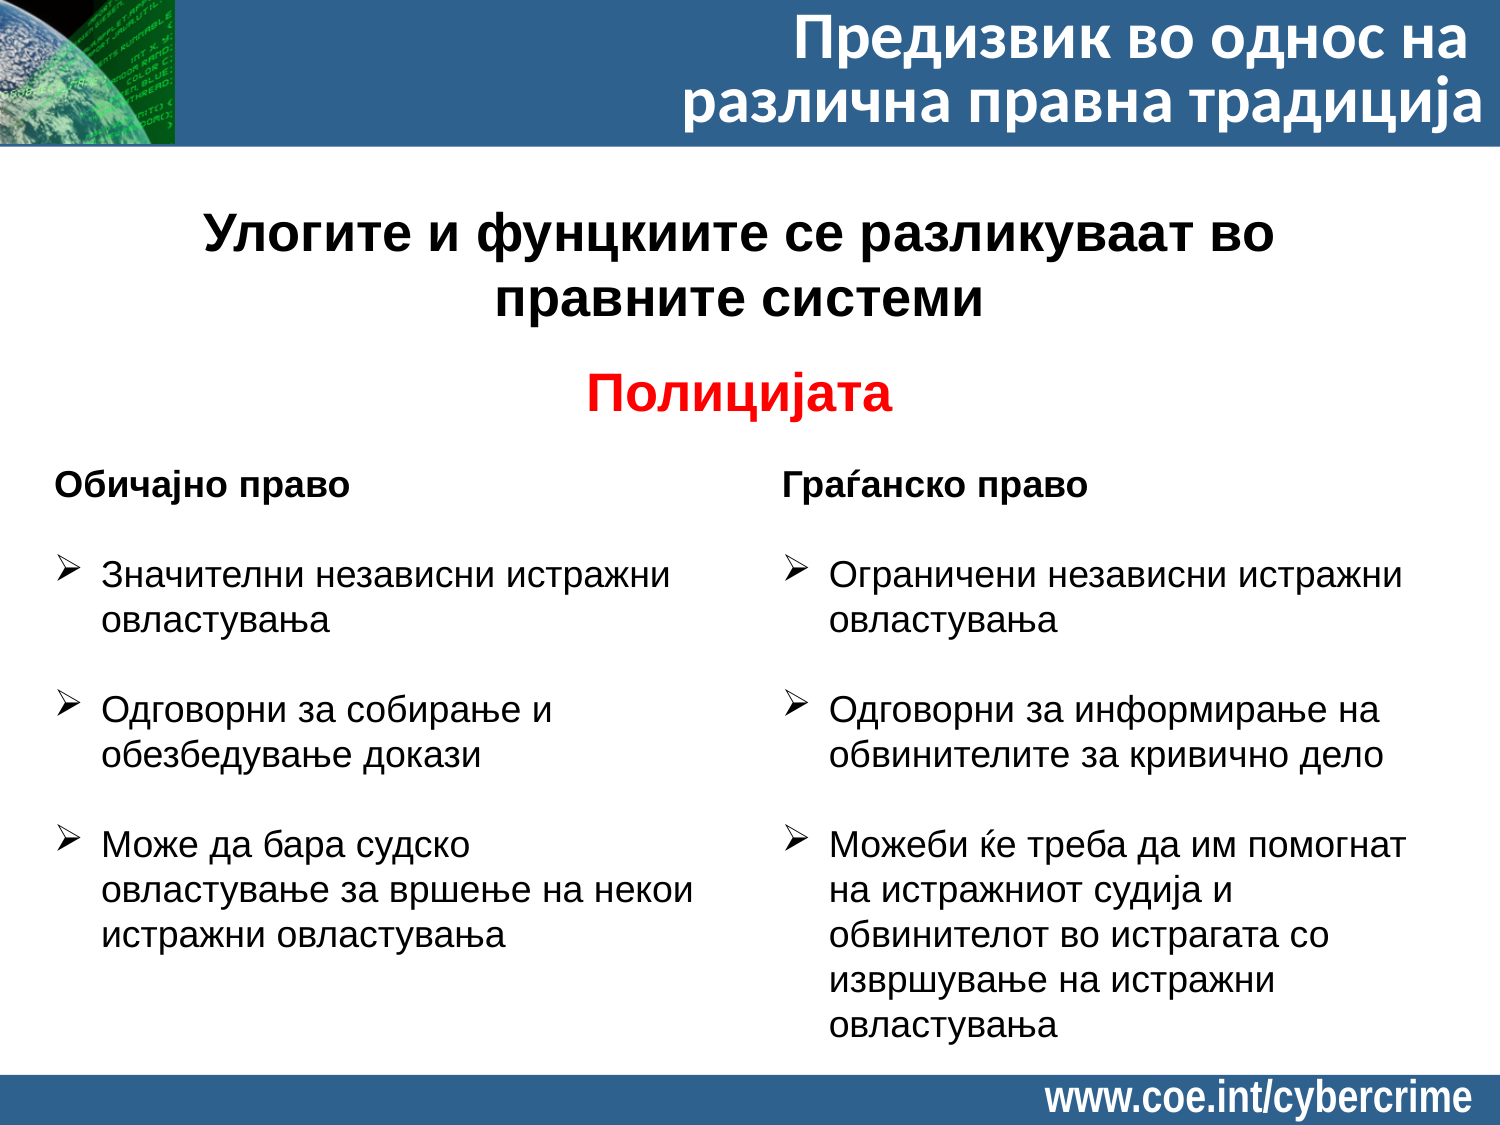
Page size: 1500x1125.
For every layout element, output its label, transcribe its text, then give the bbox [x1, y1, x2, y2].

text_box Улогите и фунцкиите се разликуваат во правните системи Полицијата [100, 190, 1380, 430]
picture [0, 0, 175, 144]
text_box Обичајно право Значителни независни истражни овластувања Одговорни за собирање и обезбедување докази Може да бара судско овластување за вршење на некои истражни овластувања [39, 452, 714, 963]
text_box [0, 1073, 1030, 1125]
text_box Граѓанско право Ограничени независни истражни овластувања Одговорни за информирање на обвинителите за кривично дело Можеби ќе треба да им помогнат на истражниот судија и обвинителот во истрагата со извршување на истражни овластувања [767, 452, 1441, 1053]
text_box www.coe.int/cybercrime [1030, 1059, 1500, 1125]
text_box Предизвик во однос на различна правна традиција [177, 0, 1500, 149]
